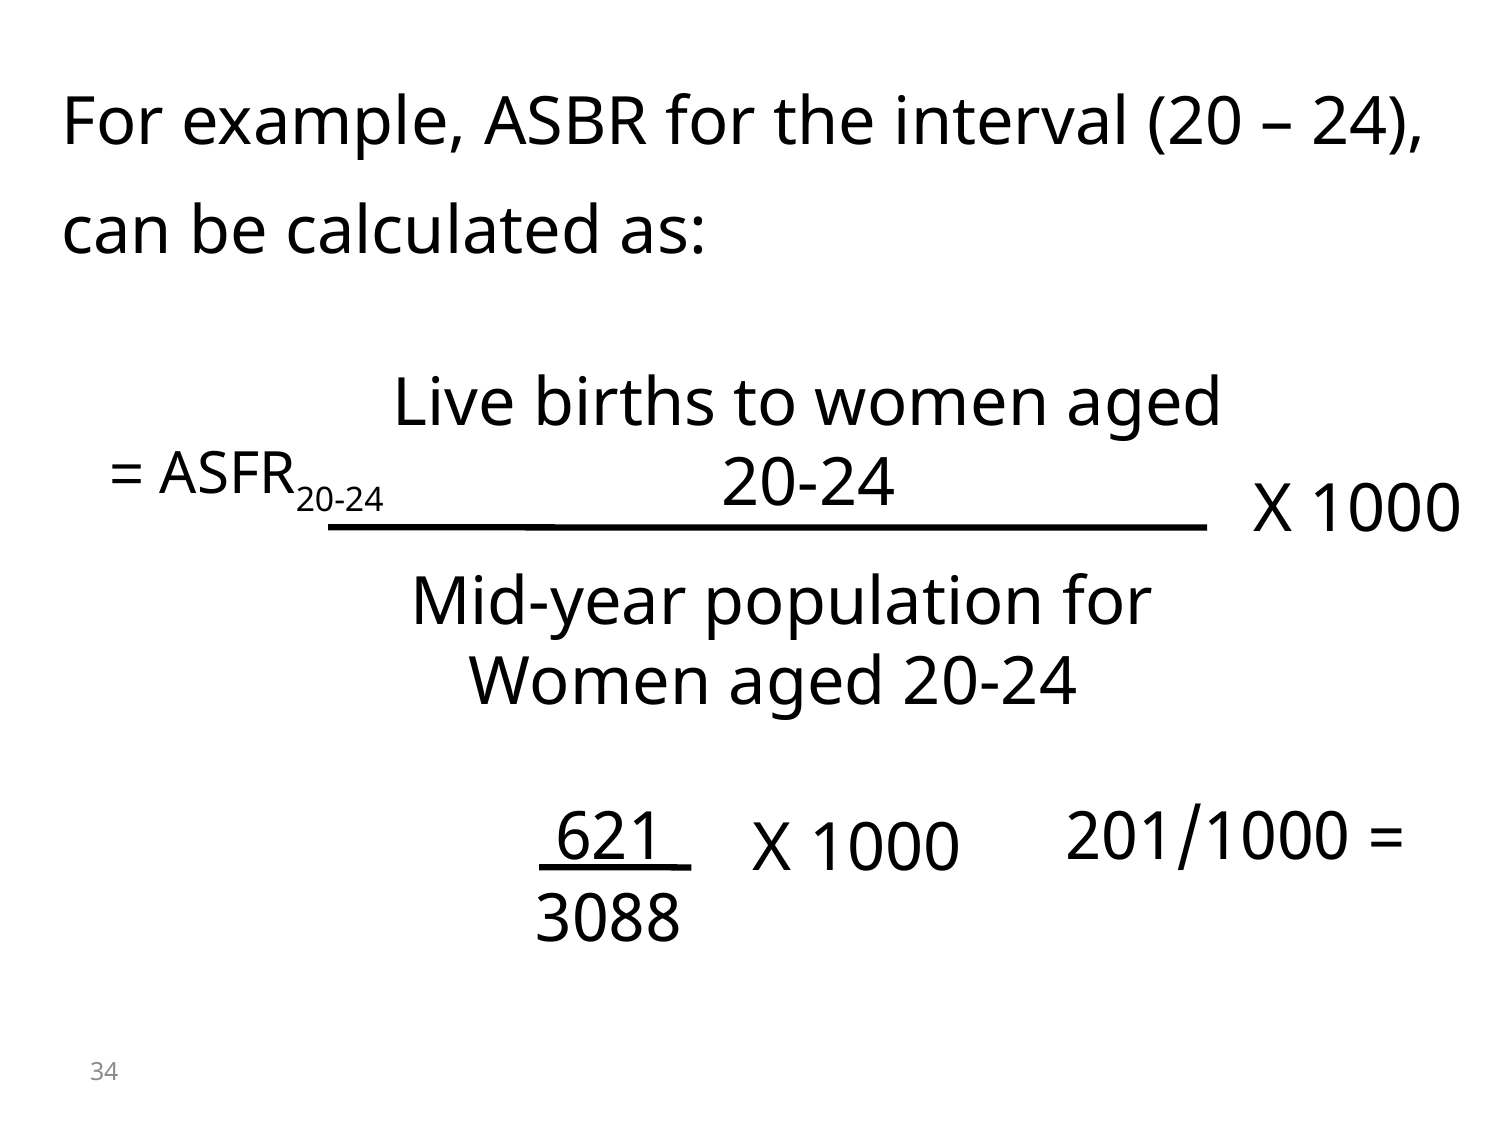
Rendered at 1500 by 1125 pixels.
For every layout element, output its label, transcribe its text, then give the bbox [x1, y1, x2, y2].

text_box X 1000 [737, 796, 977, 892]
text_box X 1000 [1238, 456, 1478, 552]
text_box = 201/1000 [1049, 785, 1420, 880]
text_box 621 [539, 785, 680, 864]
text_box 3088 [520, 867, 698, 962]
text_box For example, ASBR for the interval (20 – 24), can be calculated as: [46, 42, 1465, 275]
text_box ASFR20-24 = [0, 427, 399, 526]
slide_number 34 [75, 1042, 425, 1103]
text_box Live births to women aged 20-24 [374, 351, 1243, 527]
text_box Mid-year population for Women aged 20-24 [328, 550, 1219, 726]
